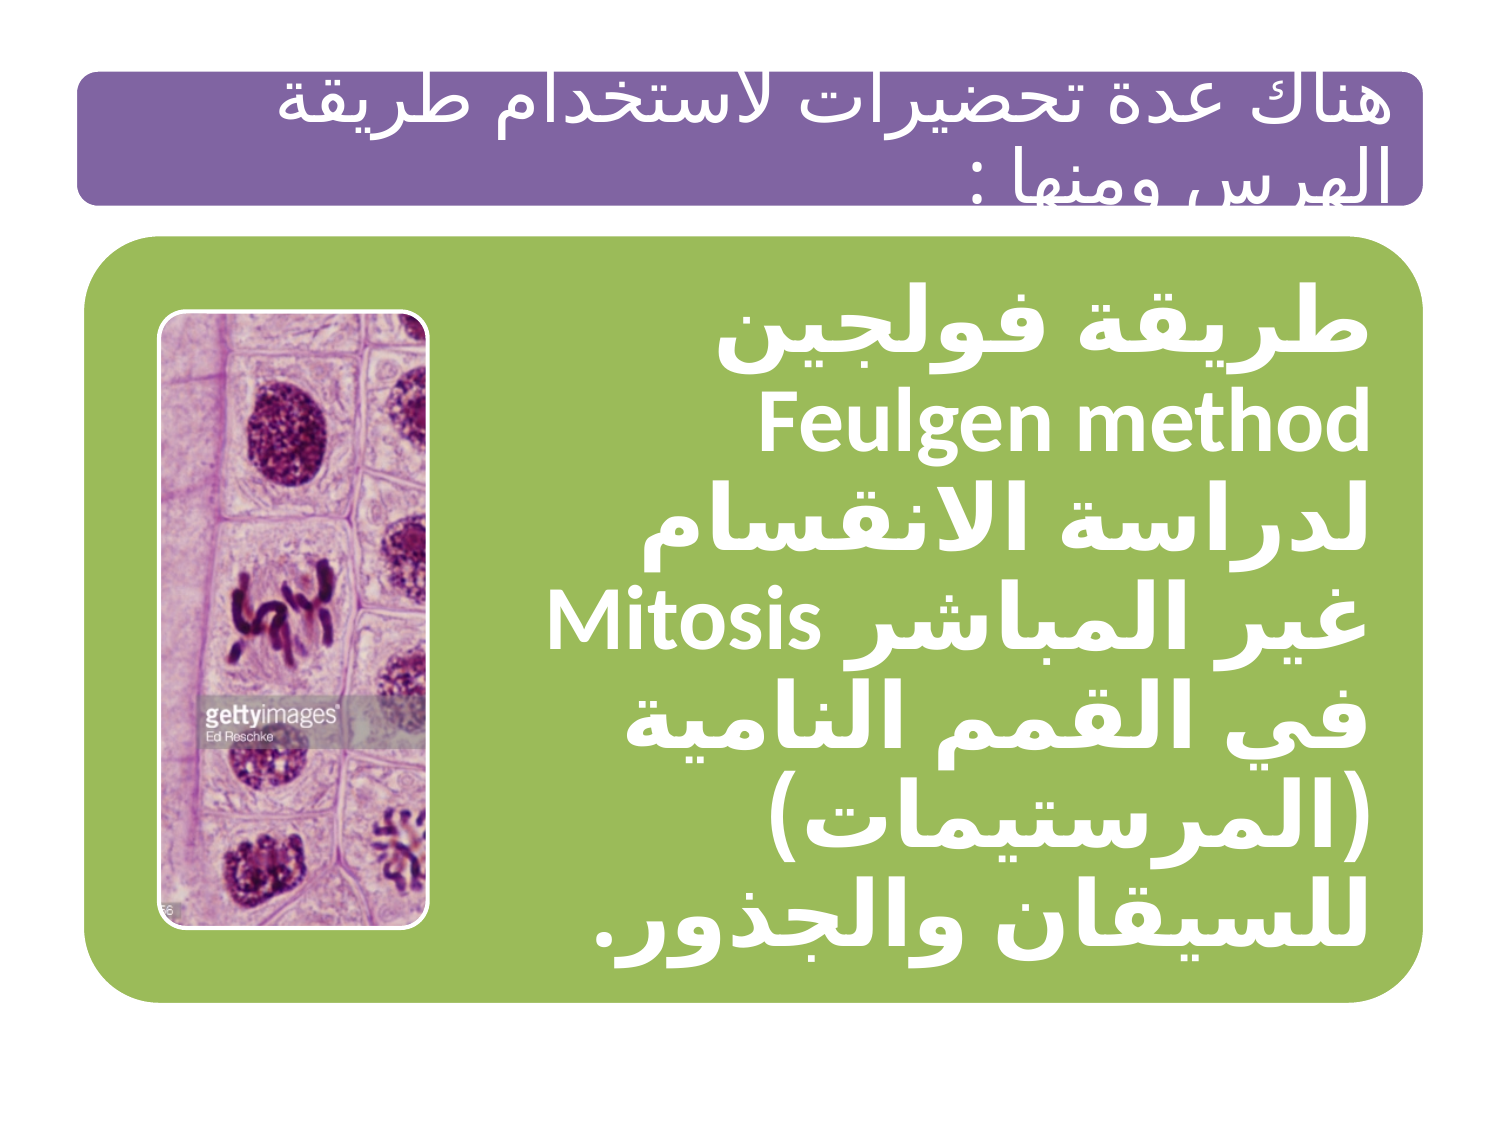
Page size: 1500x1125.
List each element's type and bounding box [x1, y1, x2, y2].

list [81, 234, 1426, 1006]
text_box [74, 44, 1426, 233]
